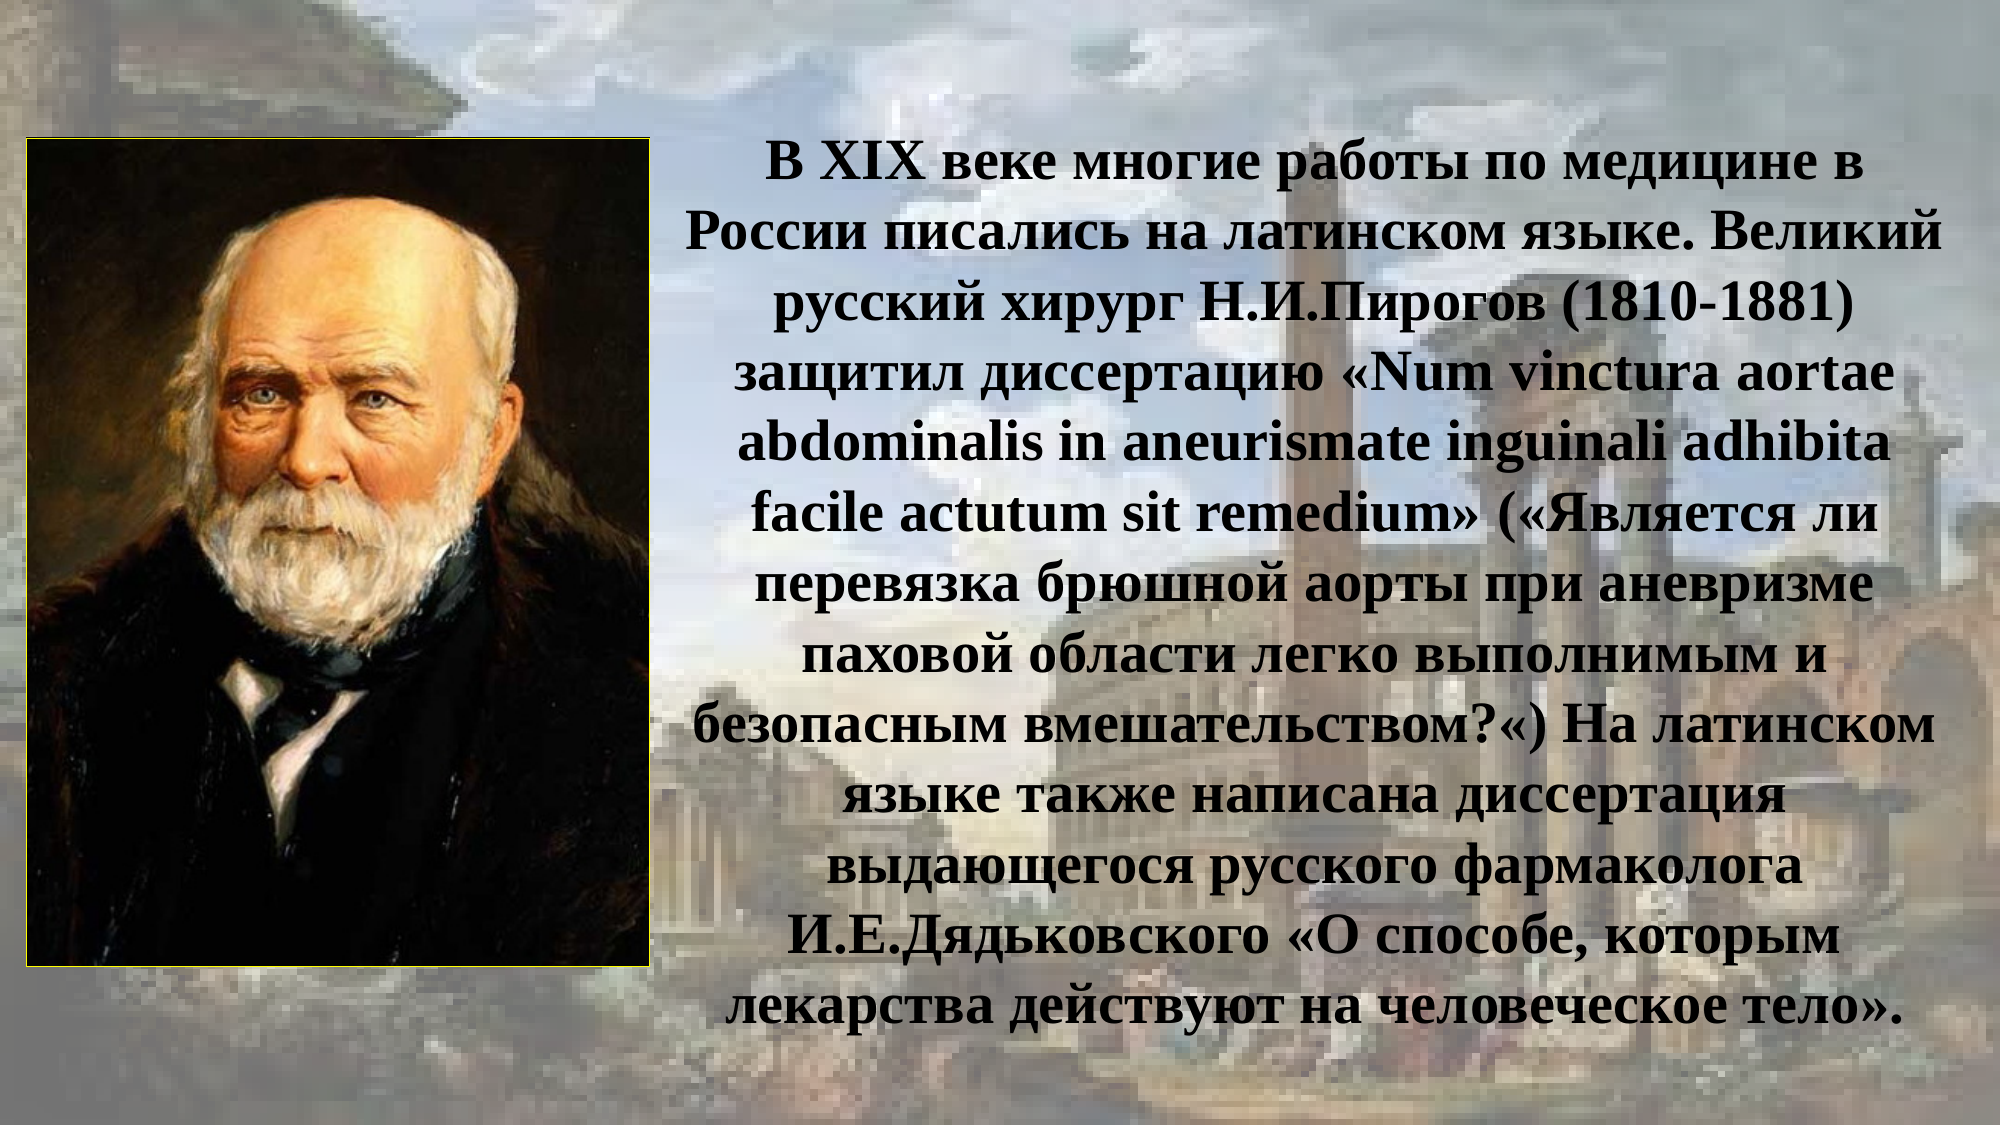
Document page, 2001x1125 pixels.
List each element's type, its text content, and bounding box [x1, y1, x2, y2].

title в XIX веке многие работы по медицине в России писались на латинском языке. Великий русский хирург Н.И.Пирогов (1810-1881) защитил диссертацию «Num vinctura aortae abdominalis in aneurismate inguinali adhibita facile actutum sit remedium» («Является ли перевязка брюшной аорты при аневризме паховой области легко выполнимым и безопасным вмешательством?«) На латинском языке также написана диссертация выдающегося русского фармаколога И.Е.Дядьковского «О способе, которым лекарства действуют на человеческое тело». [666, 99, 1965, 1057]
picture [25, 137, 651, 967]
